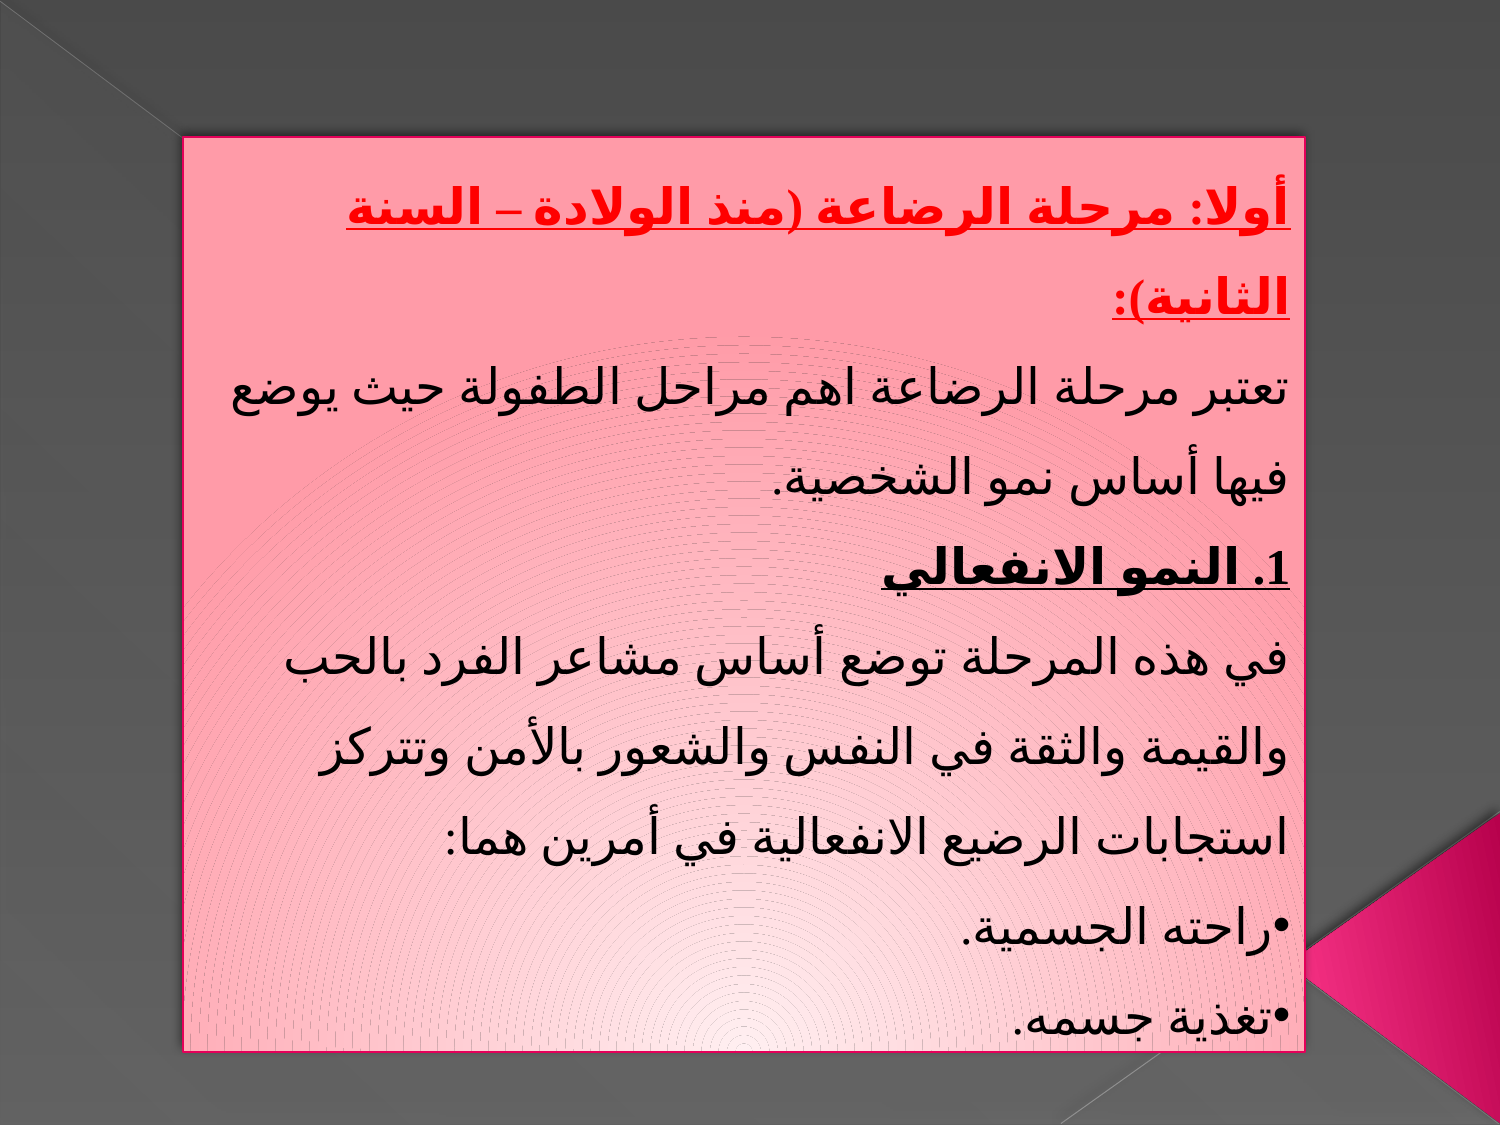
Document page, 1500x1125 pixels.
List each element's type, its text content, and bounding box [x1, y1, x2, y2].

text_box أولا: مرحلة الرضاعة (منذ الولادة – السنة الثانية): تعتبر مرحلة الرضاعة اهم مراحل الطفولة حيث يوضع فيها أساس نمو الشخصية. 1. النمو الانفعالي في هذه المرحلة توضع أساس مشاعر الفرد بالحب والقيمة والثقة في النفس والشعور بالأمن وتتركز استجابات الرضيع الانفعالية في أمرين هما: راحته الجسمية. تغذية جسمه. [182, 136, 1306, 1053]
